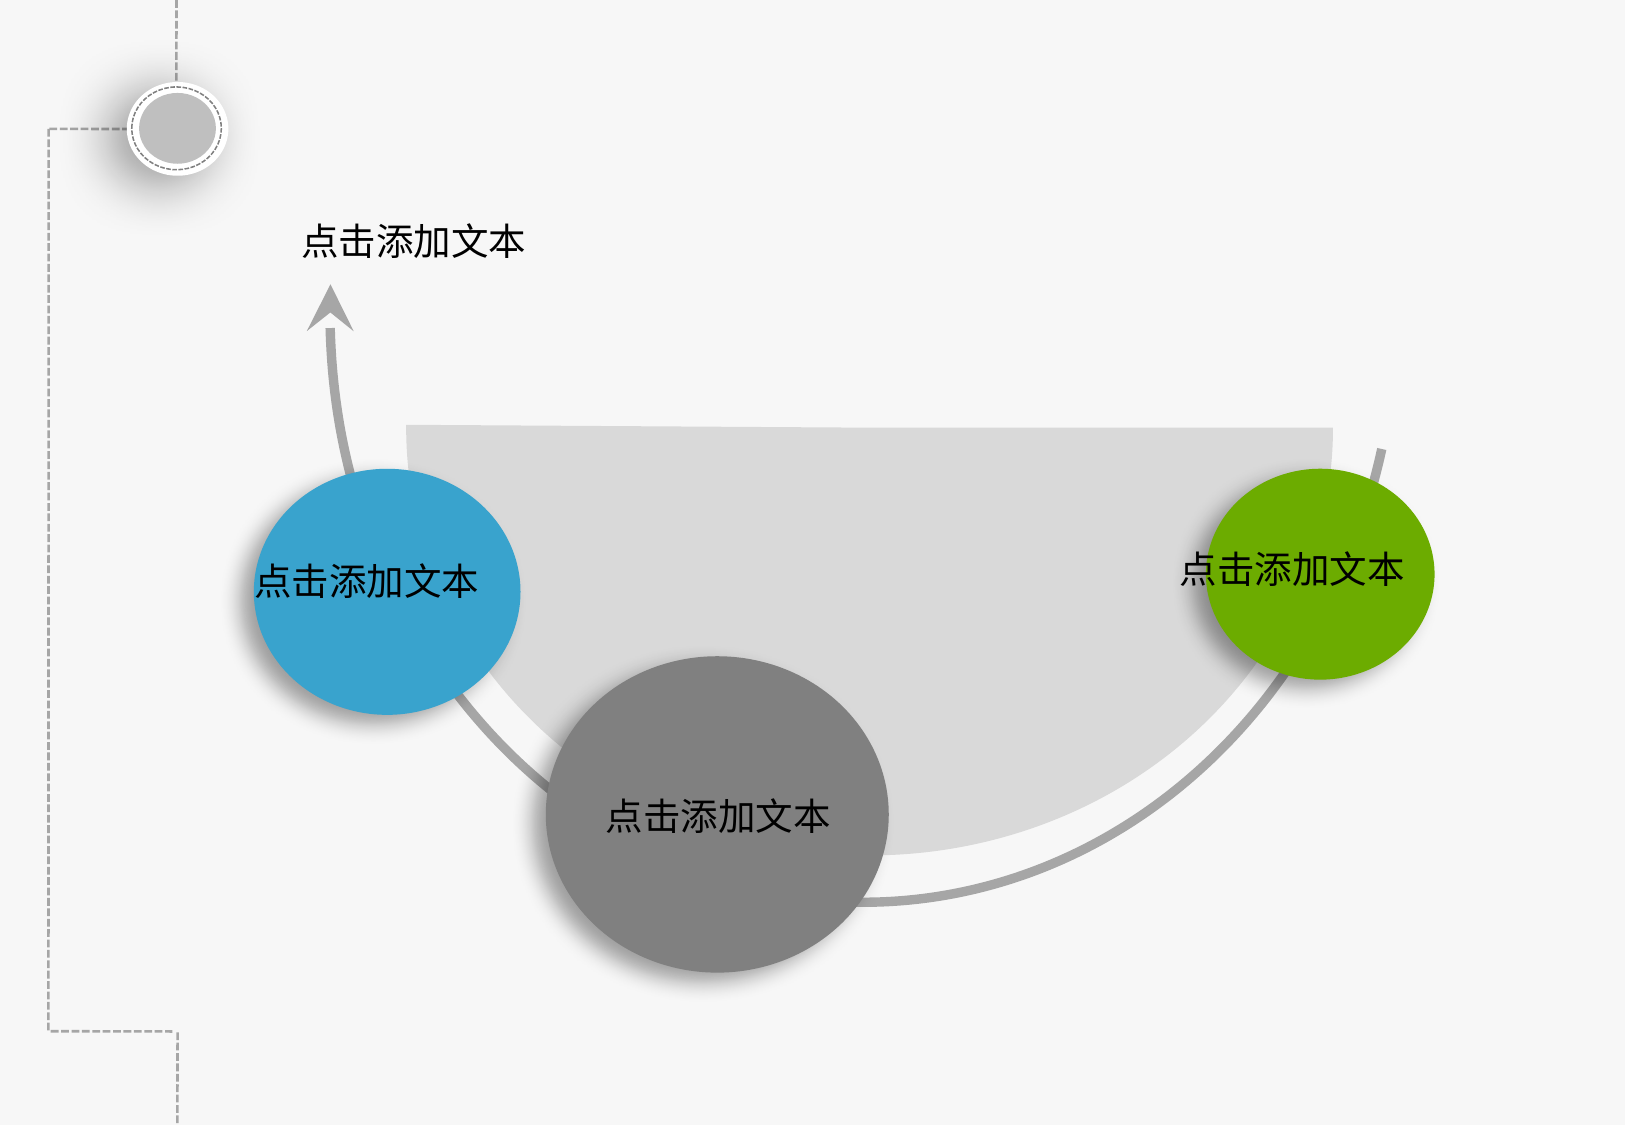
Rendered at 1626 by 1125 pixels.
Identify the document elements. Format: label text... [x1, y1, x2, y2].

text_box [543, 654, 891, 975]
text_box [319, 284, 1383, 903]
text_box 点击添加文本 [1165, 538, 1421, 599]
text_box 点击添加文本 [239, 588, 495, 611]
text_box 点击添加文本 [591, 785, 846, 845]
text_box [126, 81, 229, 176]
text_box 点击添加文本 [286, 210, 542, 271]
text_box [1296, 425, 1336, 436]
text_box 点击添加文本 [239, 550, 495, 578]
text_box [253, 466, 523, 717]
text_box [1206, 466, 1437, 682]
